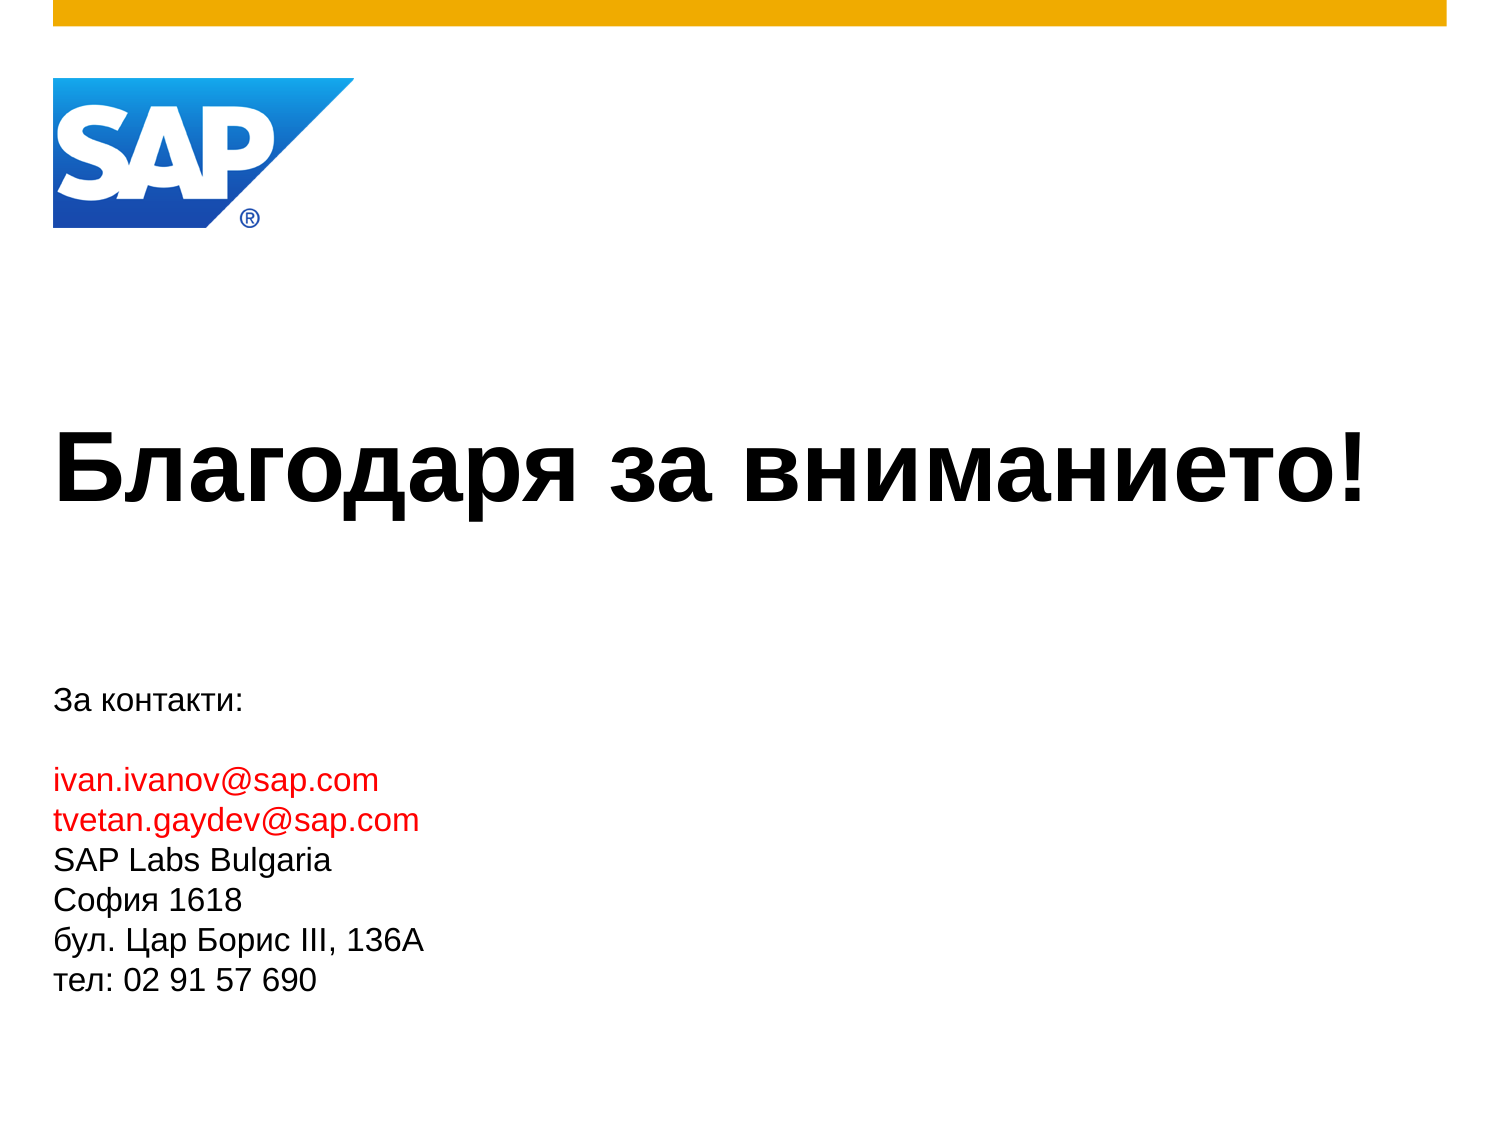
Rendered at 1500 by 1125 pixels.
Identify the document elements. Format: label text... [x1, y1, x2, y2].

title Благодаря за вниманието! [53, 400, 1447, 523]
list За контакти: ivan.ivanov@sap.com tvetan.gaydev@sap.com SAP Labs Bulgaria София 1618 бул. Цар Борис III, 136А тел: 02 91 57 690 [53, 715, 1447, 998]
picture [53, 78, 354, 228]
